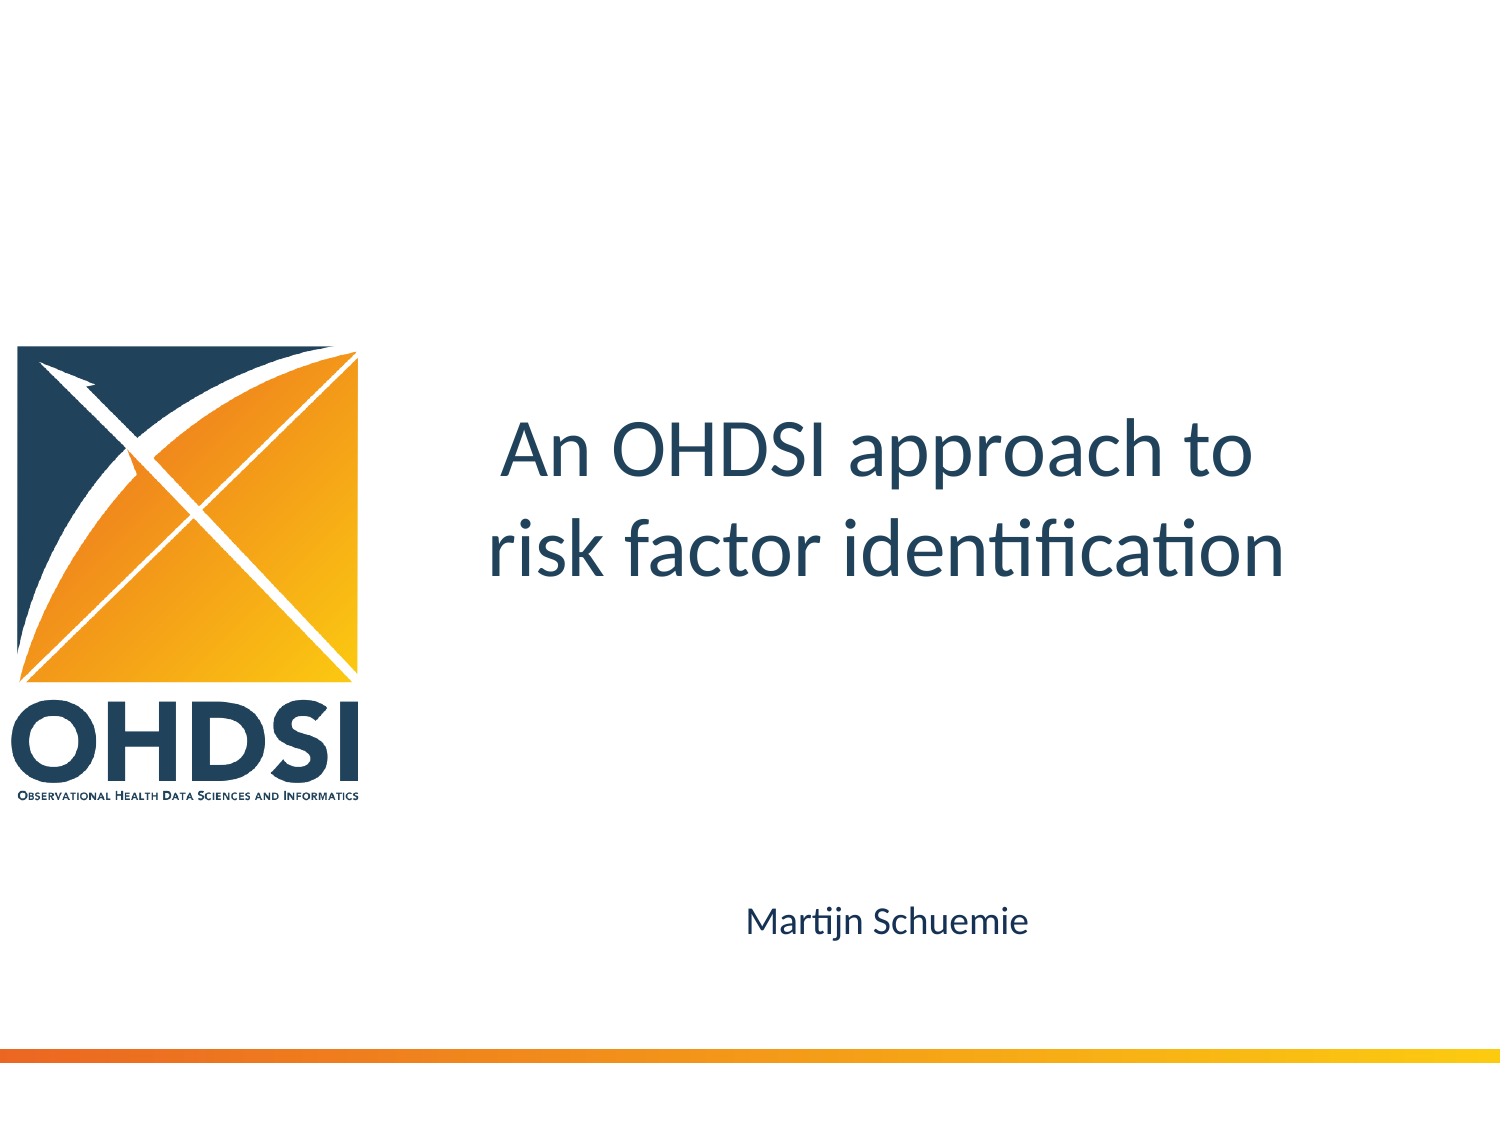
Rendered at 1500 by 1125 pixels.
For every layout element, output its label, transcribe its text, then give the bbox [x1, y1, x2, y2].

picture [0, 307, 403, 838]
subtitle Martijn Schuemie [387, 887, 1388, 950]
title An OHDSI approach to risk factor identification [387, 349, 1388, 638]
